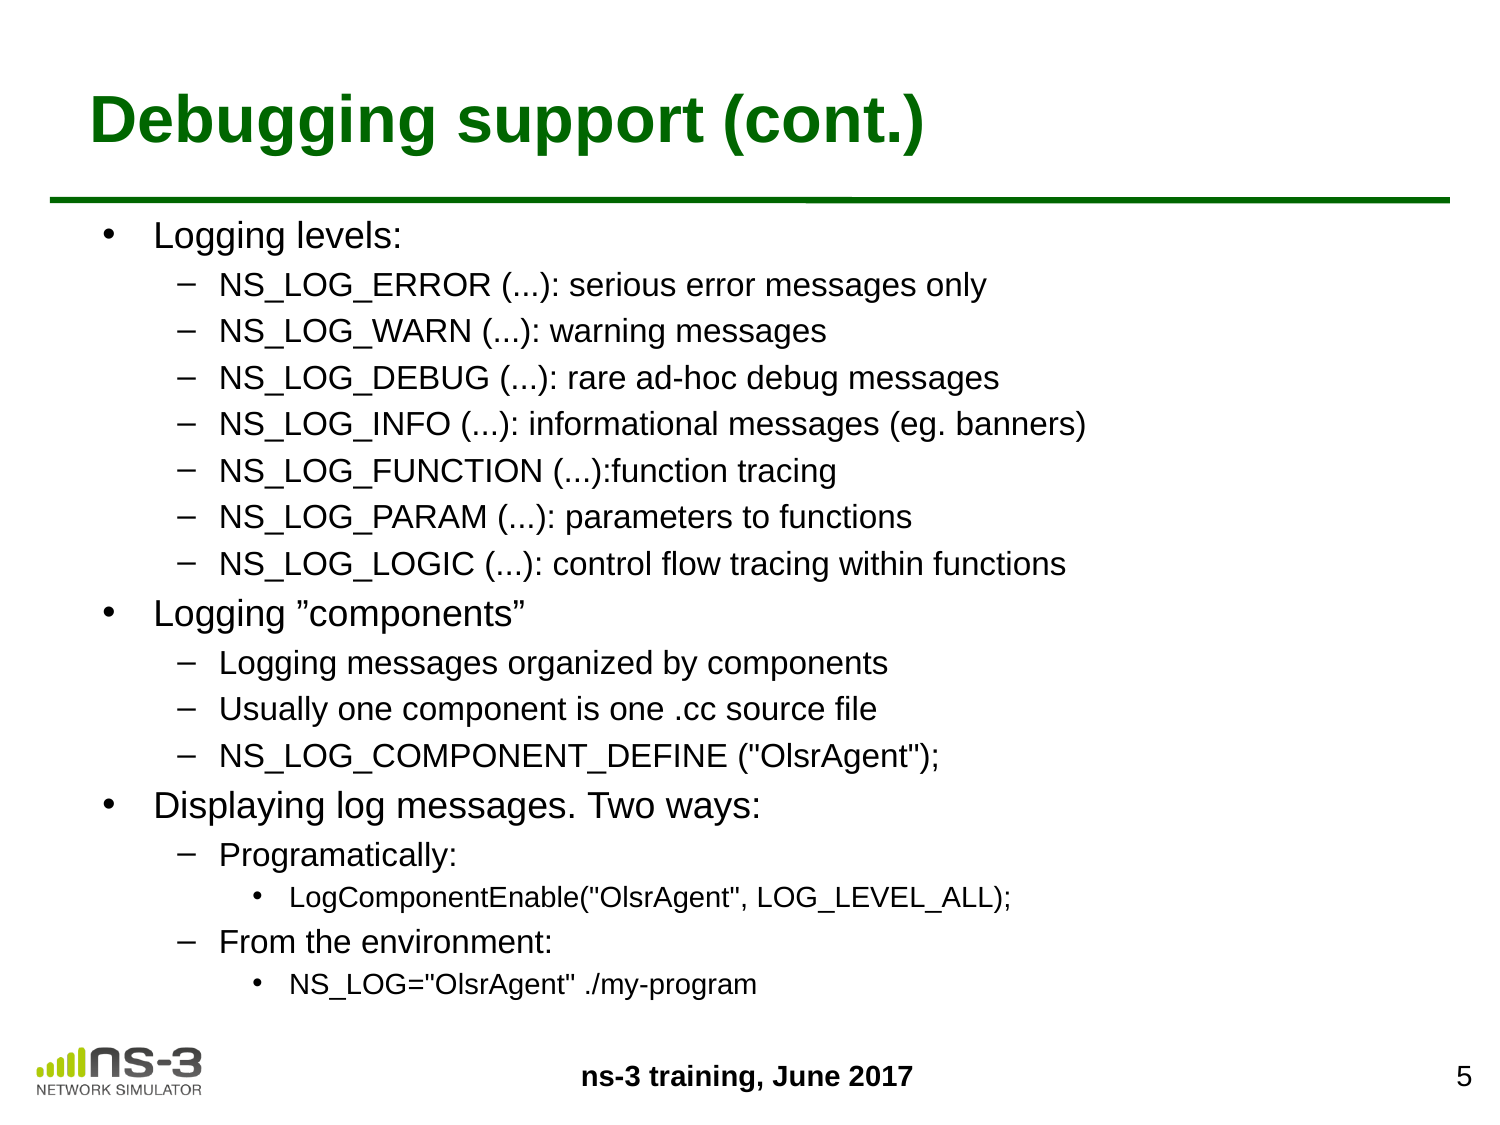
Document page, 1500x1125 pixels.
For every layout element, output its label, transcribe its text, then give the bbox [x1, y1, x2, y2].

picture [24, 1017, 213, 1125]
list Logging levels: NS_LOG_ERROR (...): serious error messages only NS_LOG_WARN (...): warning messages NS_LOG_DEBUG (...): rare ad-hoc debug messages NS_LOG_INFO (...): informational messages (eg. banners) NS_LOG_FUNCTION (...):function tracing NS_LOG_PARAM (...): parameters to functions NS_LOG_LOGIC (...): control flow tracing within functions Logging ”components” Logging messages organized by components Usually one component is one .cc source file NS_LOG_COMPONENT_DEFINE ("OlsrAgent"); Displaying log messages. Two ways: Programatically: LogComponentEnable("OlsrAgent", LOG_LEVEL_ALL); From the environment: NS_LOG="OlsrAgent" ./my-program [87, 212, 1434, 1013]
footer ns-3 training, June 2017 [512, 1049, 983, 1125]
title Debugging support (cont.) [74, 44, 1421, 187]
slide_number 5 [1142, 1049, 1488, 1125]
